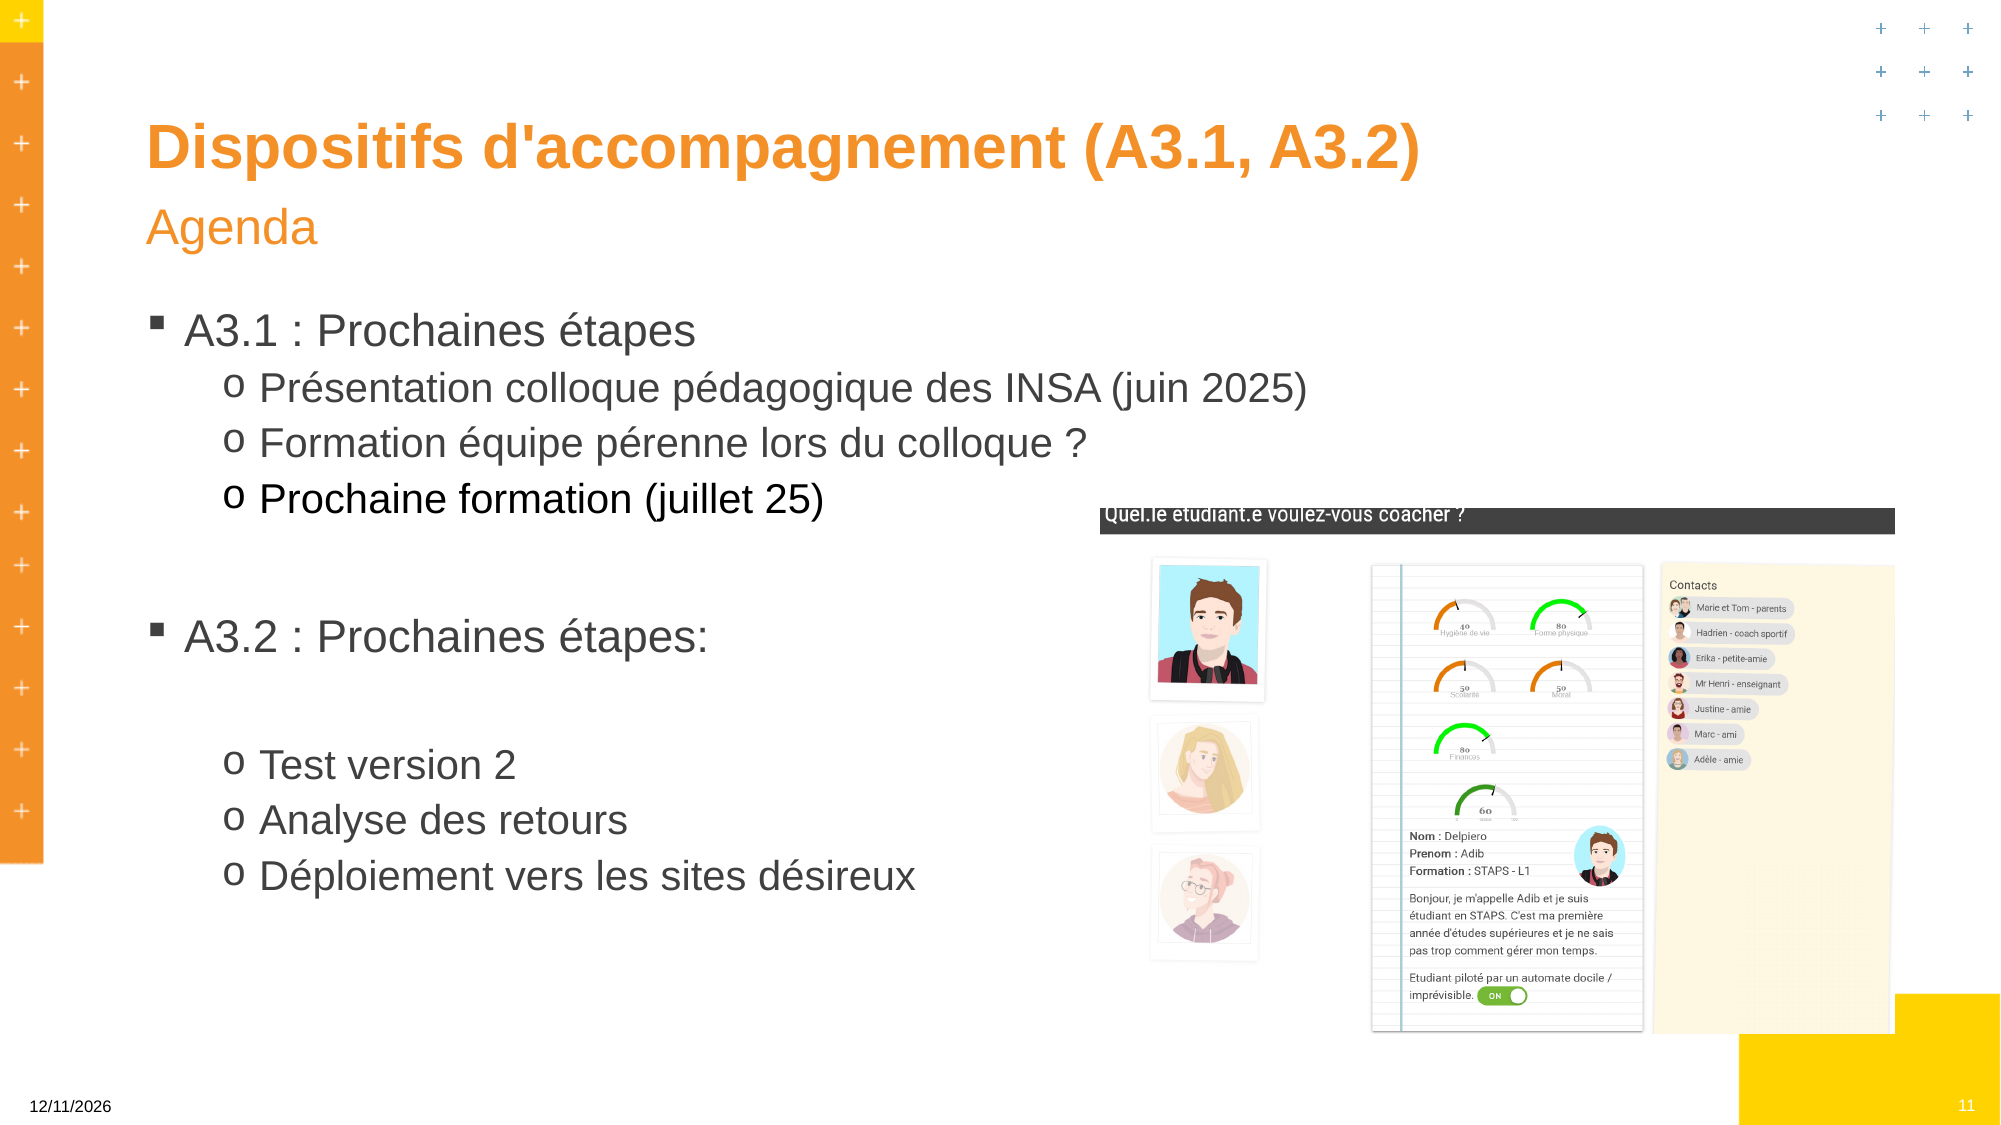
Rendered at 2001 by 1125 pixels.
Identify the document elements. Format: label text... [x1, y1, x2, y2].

text_box Agenda [145, 201, 1851, 294]
slide_number 11 [1531, 1084, 1982, 1125]
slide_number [23, 1085, 474, 1125]
list A3.1 : Prochaines étapes Présentation colloque pédagogique des INSA (juin 2025) Formation équipe pérenne lors du colloque ? Prochaine formation (juillet 25) A3.2 : Prochaines étapes: Test version 2 Analyse des retours Déploiement vers les sites désireux [146, 306, 1734, 1014]
title Dispositifs d'accompagnement (A3.1, A3.2) [146, 114, 1855, 208]
picture [0, 0, 2001, 1125]
